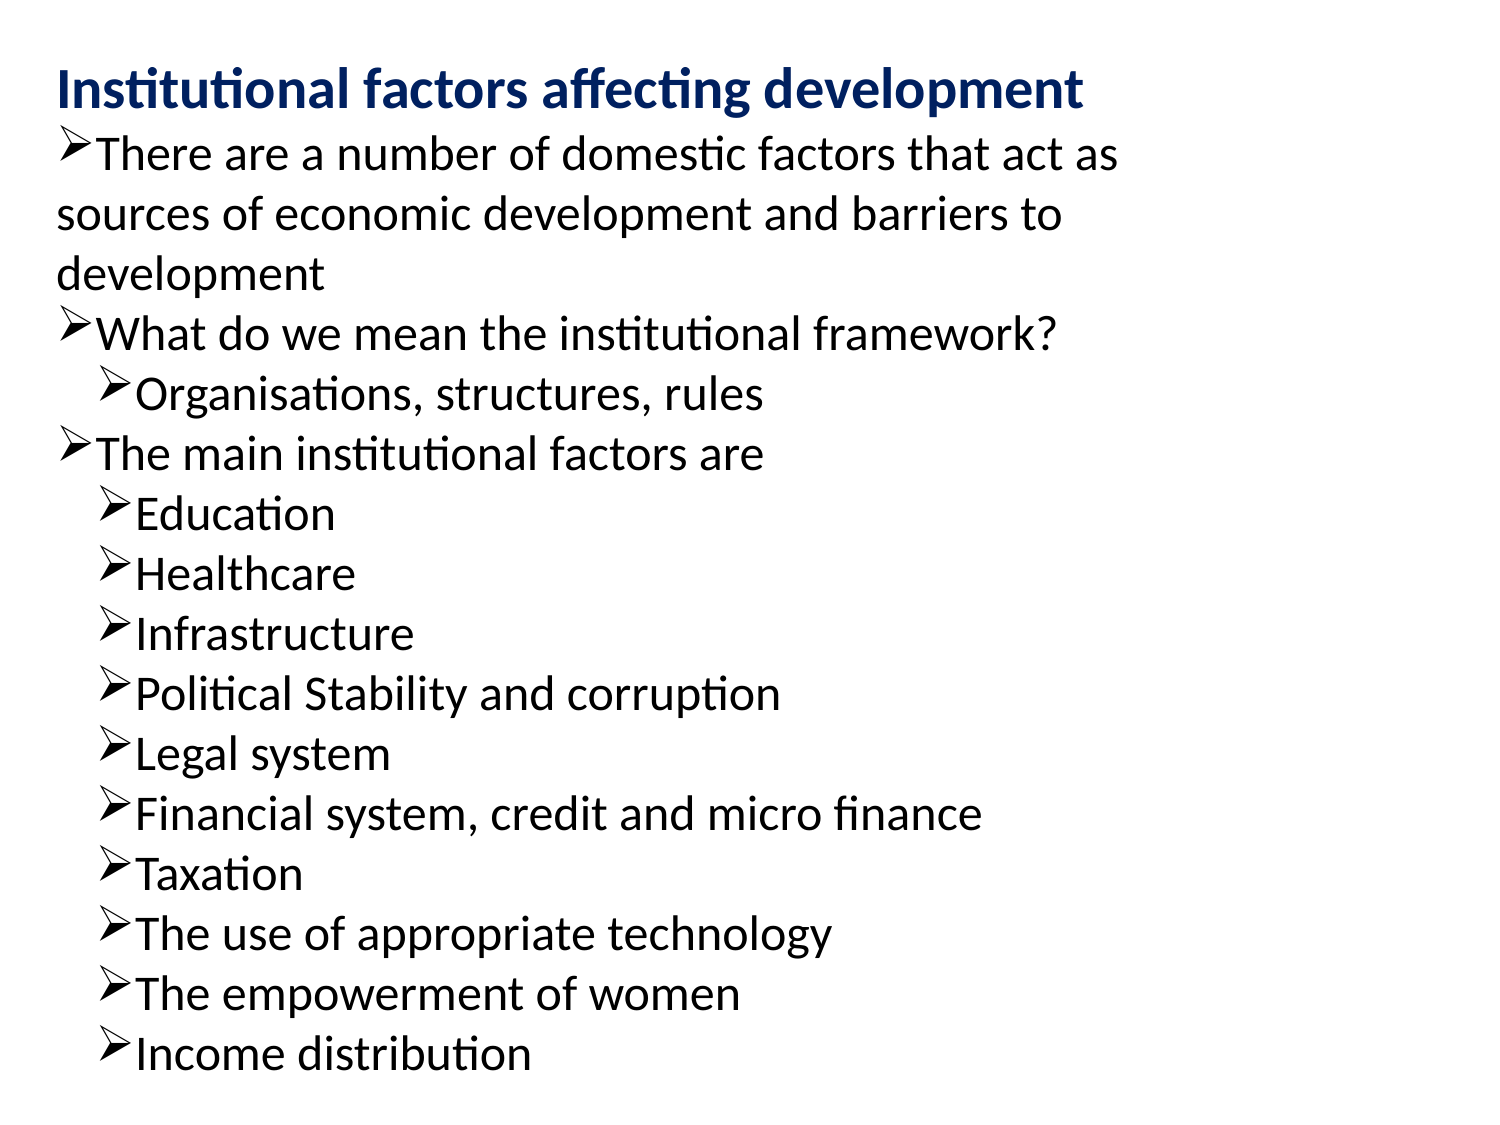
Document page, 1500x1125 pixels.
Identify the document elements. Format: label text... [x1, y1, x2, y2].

text_box Institutional factors affecting development There are a number of domestic factors that act as sources of economic development and barriers to development What do we mean the institutional framework? Organisations, structures, rules The main institutional factors are Education Healthcare Infrastructure Political Stability and corruption Legal system Financial system, credit and micro finance Taxation The use of appropriate technology The empowerment of women Income distribution [41, 42, 1258, 1125]
